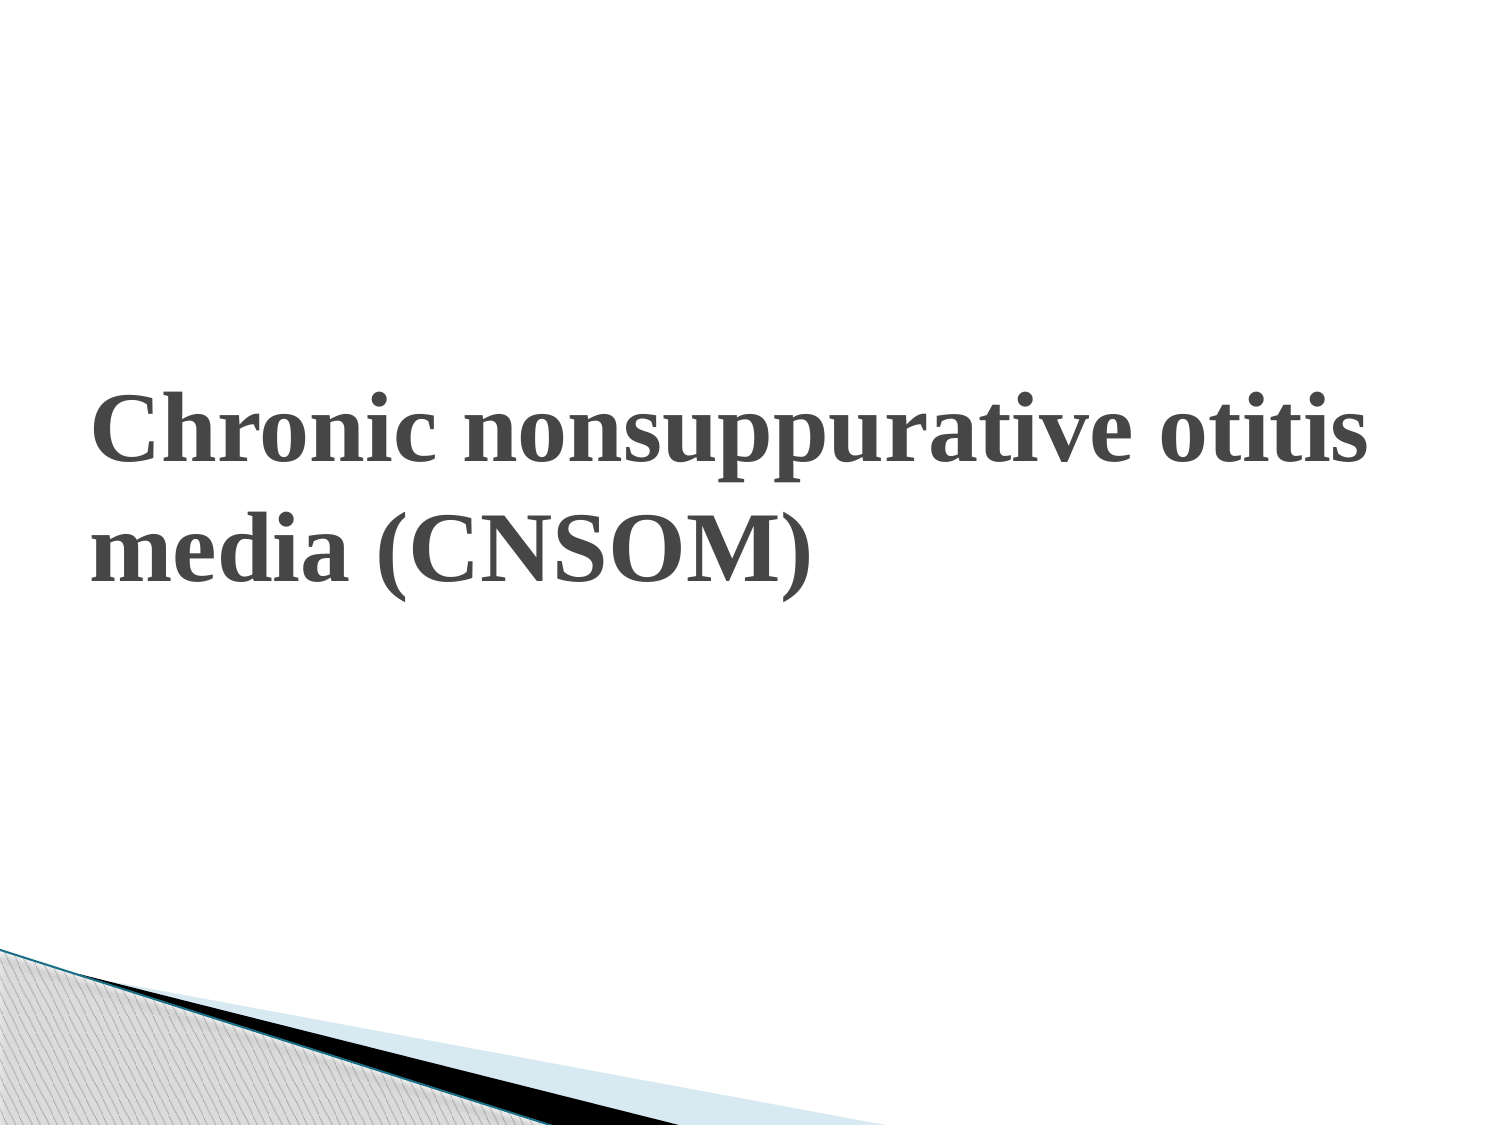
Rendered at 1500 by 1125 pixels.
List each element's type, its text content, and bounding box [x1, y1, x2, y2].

title Chronic nonsuppurative otitis media (CNSOM) [75, 112, 1425, 850]
